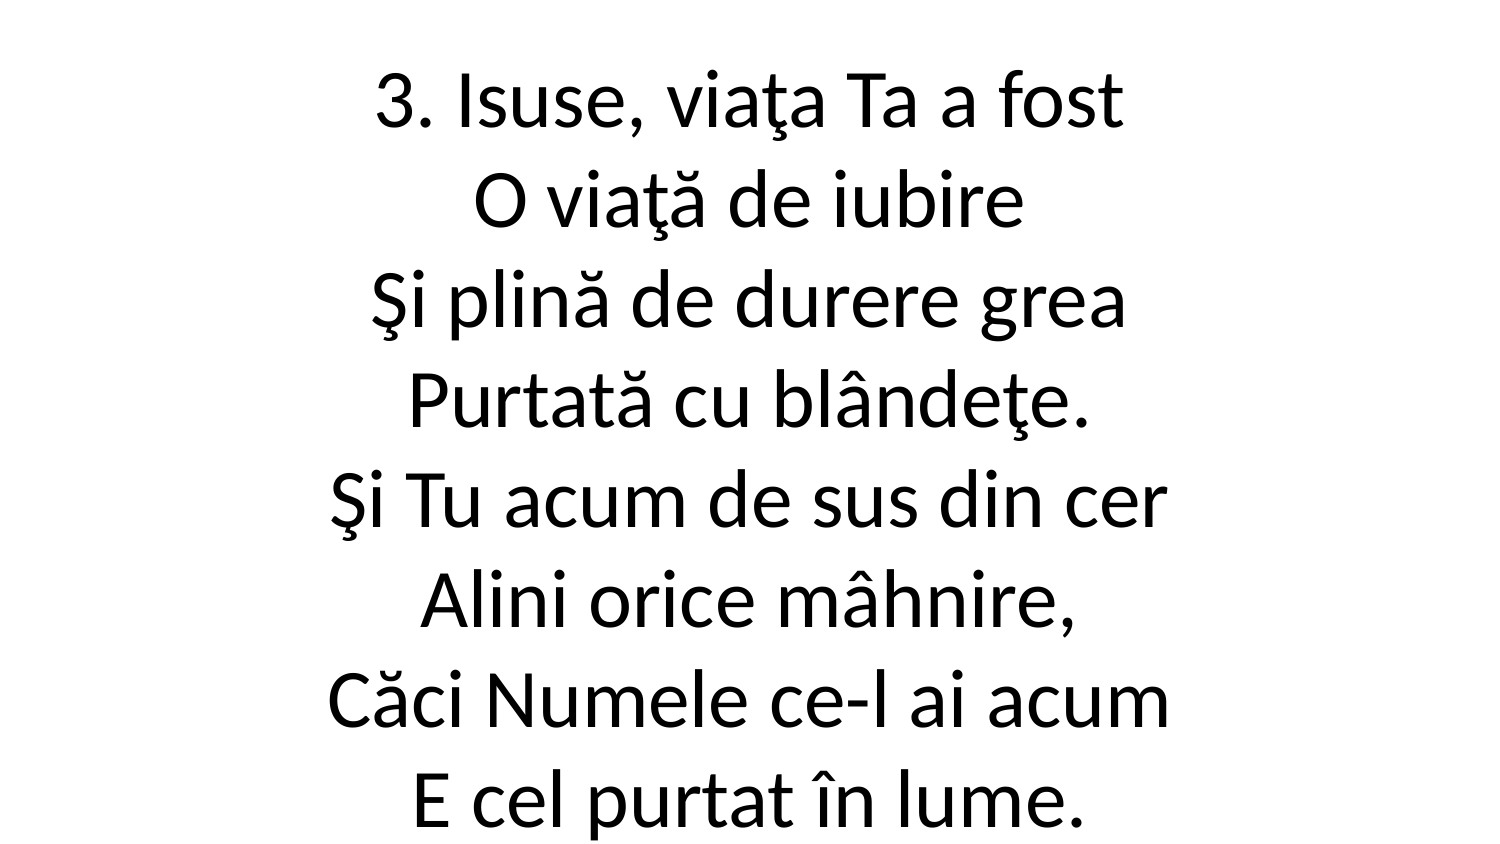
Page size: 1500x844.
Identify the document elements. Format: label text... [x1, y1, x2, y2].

text_box 3. Isuse, viaţa Ta a fost O viaţă de iubire Şi plină de durere grea Purtată cu blândeţe. Şi Tu acum de sus din cer Alini orice mâhnire, Căci Numele ce-l ai acum E cel purtat în lume. [312, 0, 1188, 844]
